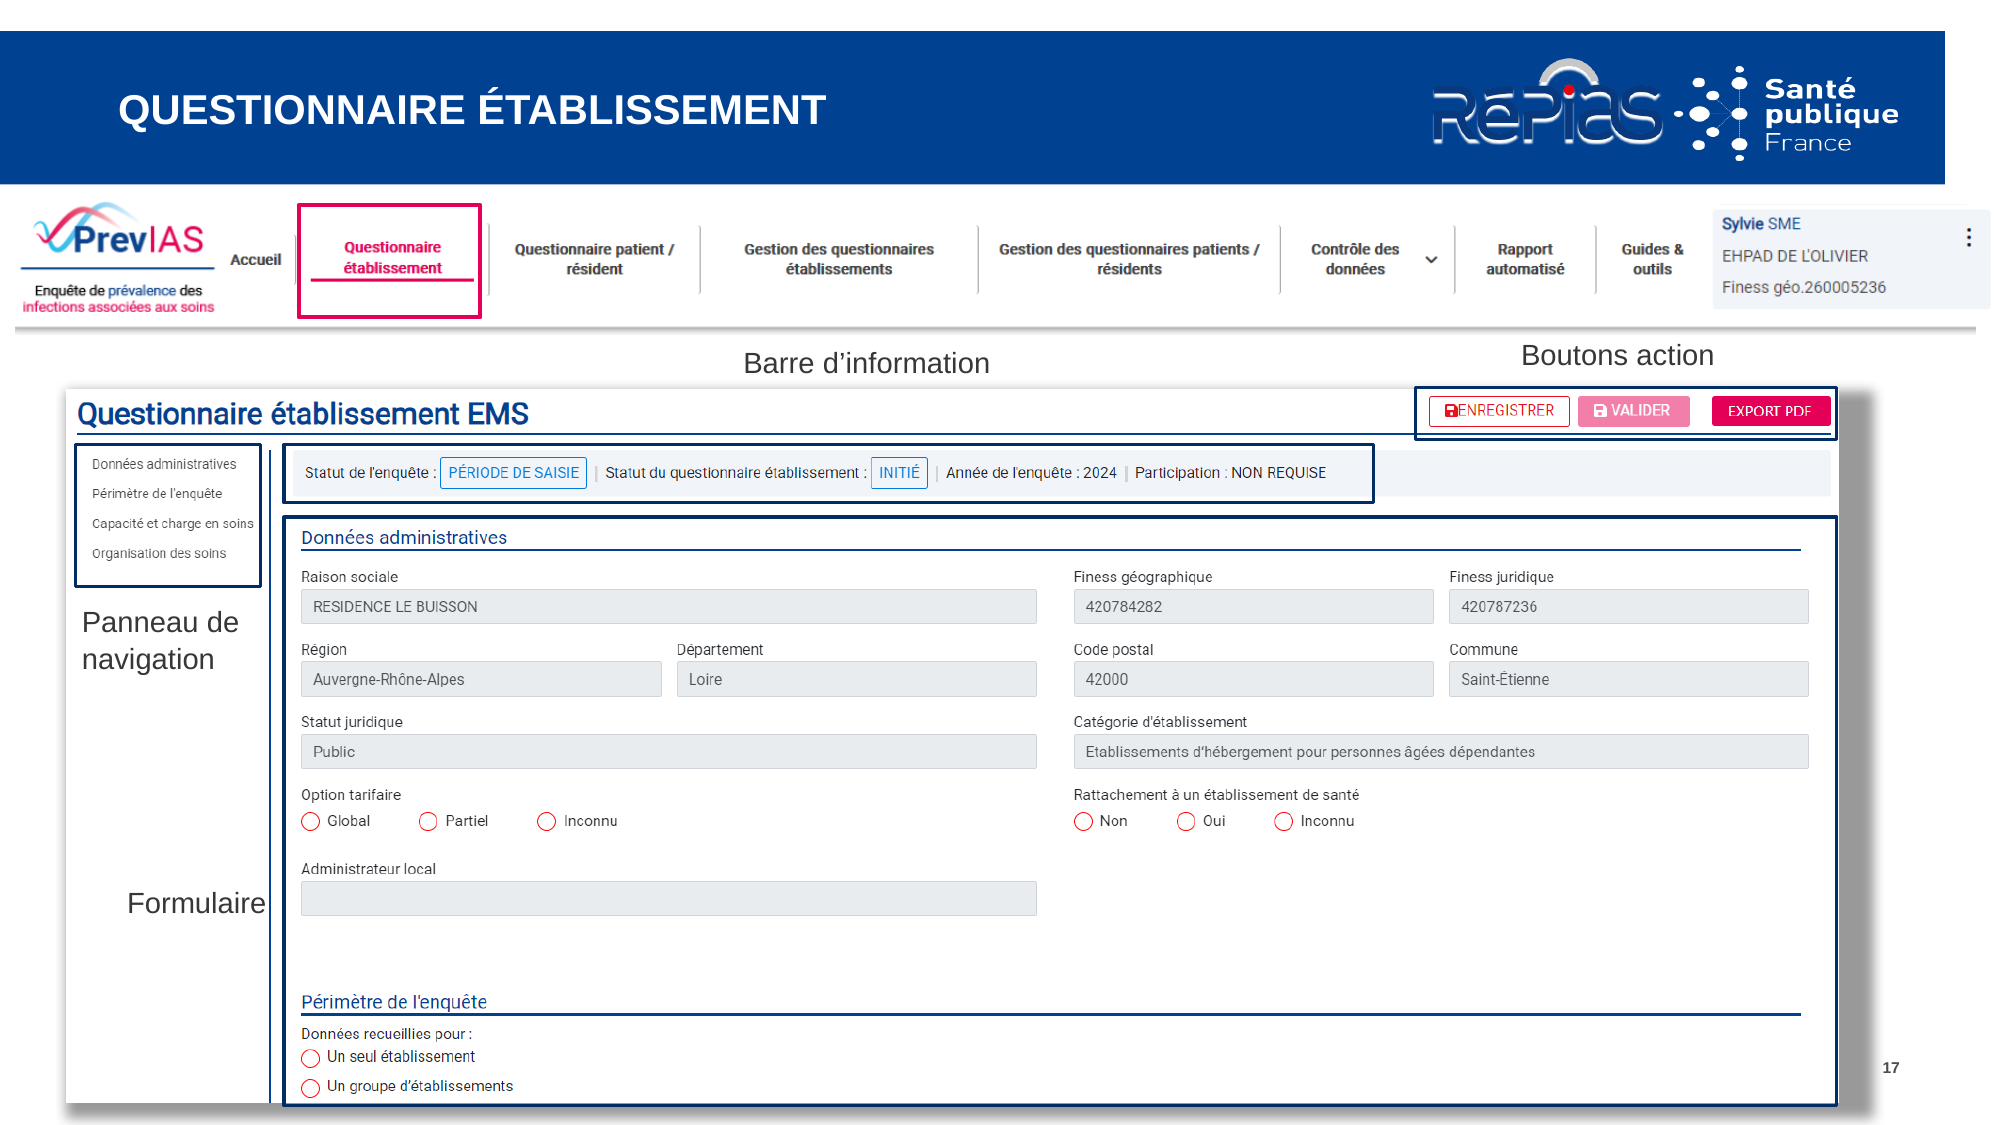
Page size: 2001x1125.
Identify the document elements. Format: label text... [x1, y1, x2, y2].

title questionnaire établissement [112, 30, 1058, 185]
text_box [66, 347, 1839, 1107]
picture [1674, 66, 1898, 161]
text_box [15, 195, 2000, 336]
picture [1432, 58, 1662, 140]
